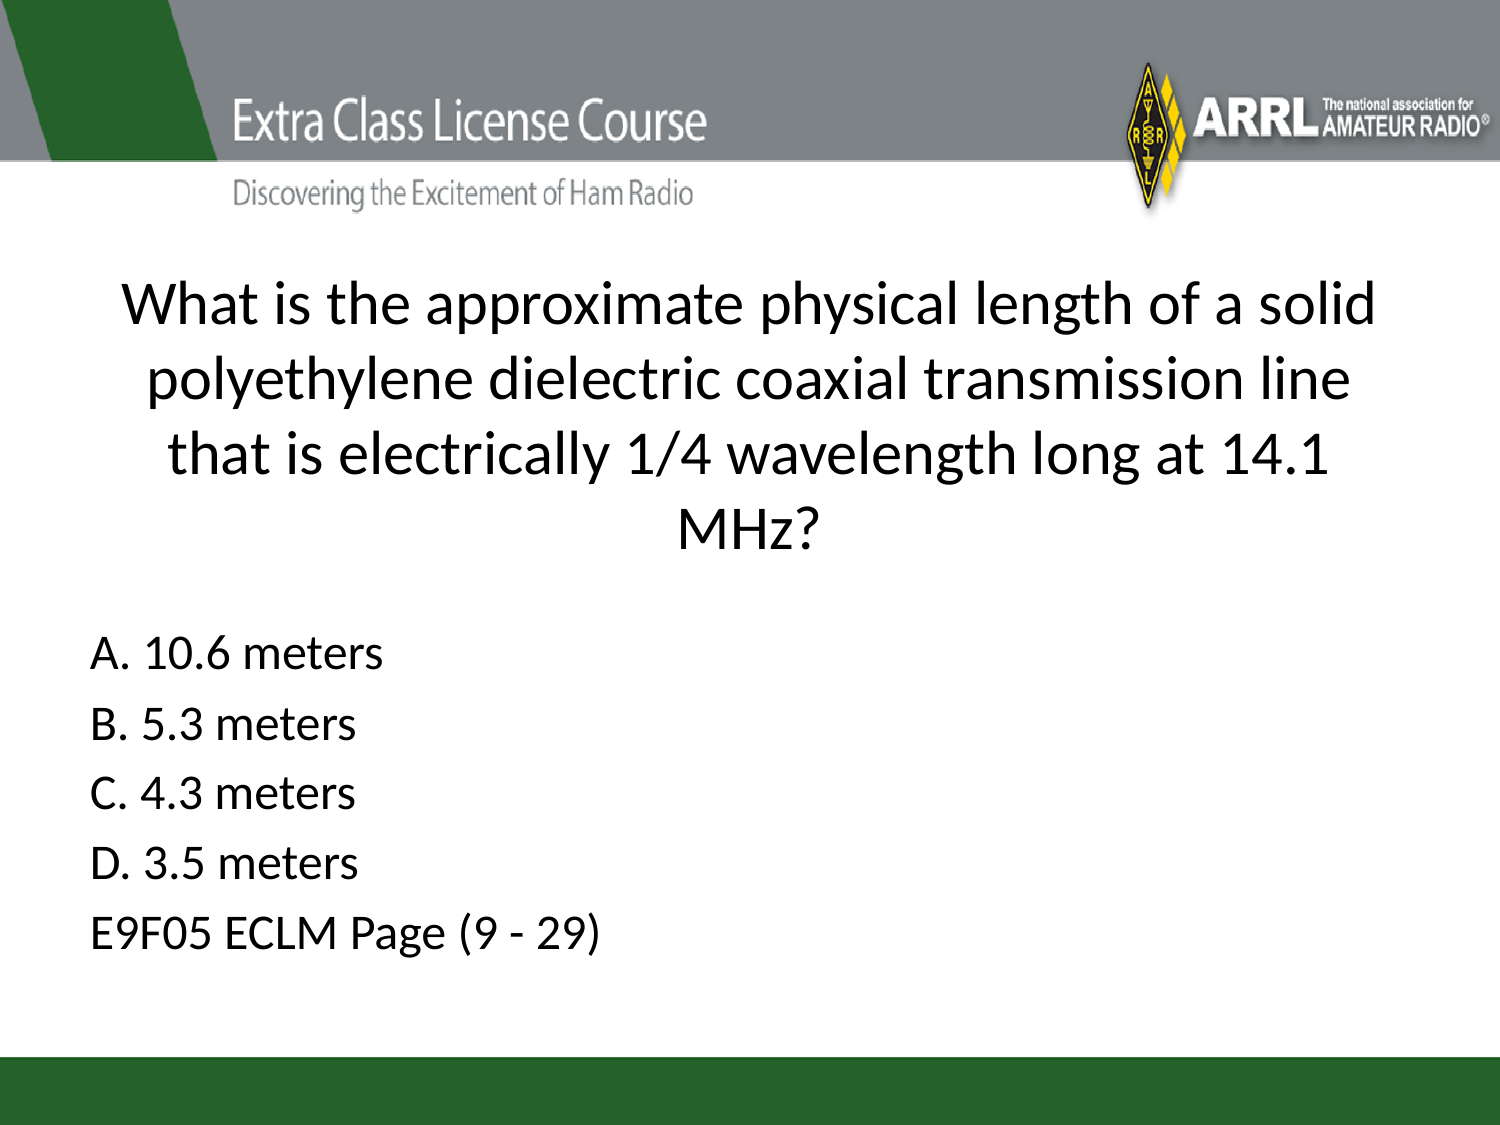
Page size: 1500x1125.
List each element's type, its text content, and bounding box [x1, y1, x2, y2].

list A. 10.6 meters B. 5.3 meters C. 4.3 meters D. 3.5 meters E9F05 ECLM Page (9 - 29) [75, 612, 1425, 988]
picture [0, 0, 1500, 1125]
title What is the approximate physical length of a solid polyethylene dielectric coaxial transmission line that is electrically 1/4 wavelength long at 14.1 MHz? [75, 254, 1425, 435]
